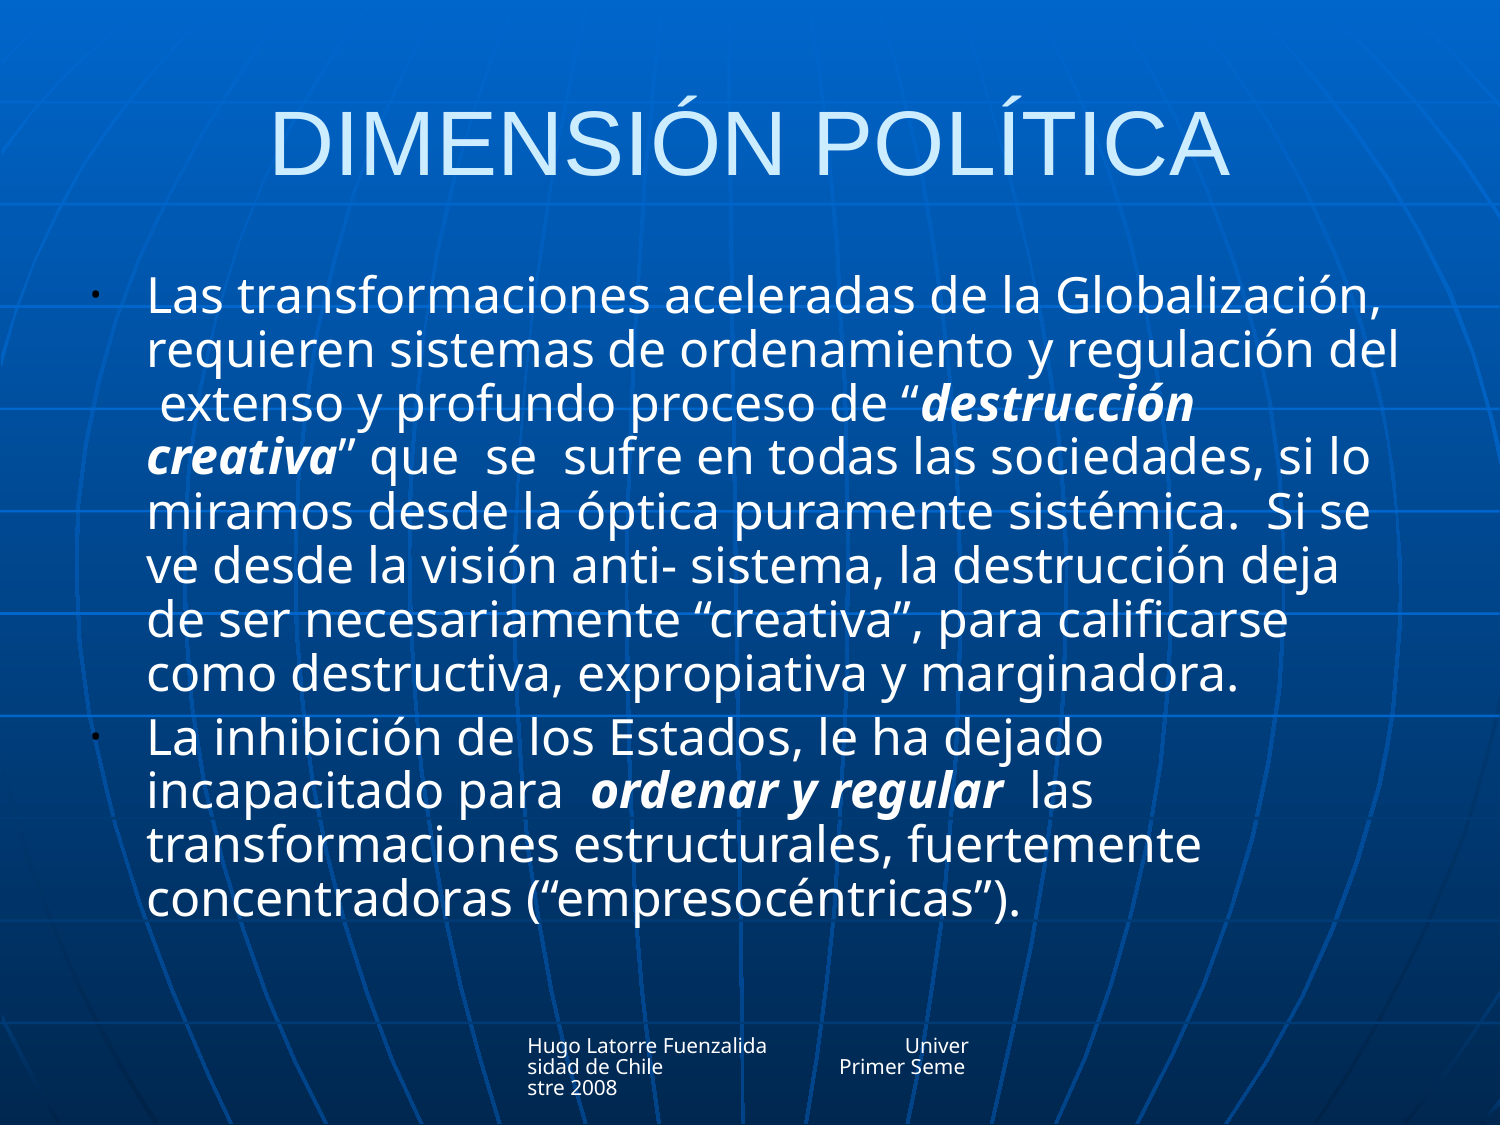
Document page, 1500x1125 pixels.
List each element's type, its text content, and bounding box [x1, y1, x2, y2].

list Las transformaciones aceleradas de la Globalización, requieren sistemas de ordenamiento y regulación del extenso y profundo proceso de “destrucción creativa” que se sufre en todas las sociedades, si lo miramos desde la óptica puramente sistémica. Si se ve desde la visión anti- sistema, la destrucción deja de ser necesariamente “creativa”, para calificarse como destructiva, expropiativa y marginadora. La inhibición de los Estados, le ha dejado incapacitado para ordenar y regular las transformaciones estructurales, fuertemente concentradoras (“empresocéntricas”). [74, 262, 1426, 1006]
footer Hugo Latorre Fuenzalida Universidad de Chile Primer Semestre 2008 [512, 1024, 988, 1101]
title DIMENSIÓN POLÍTICA [74, 45, 1426, 233]
